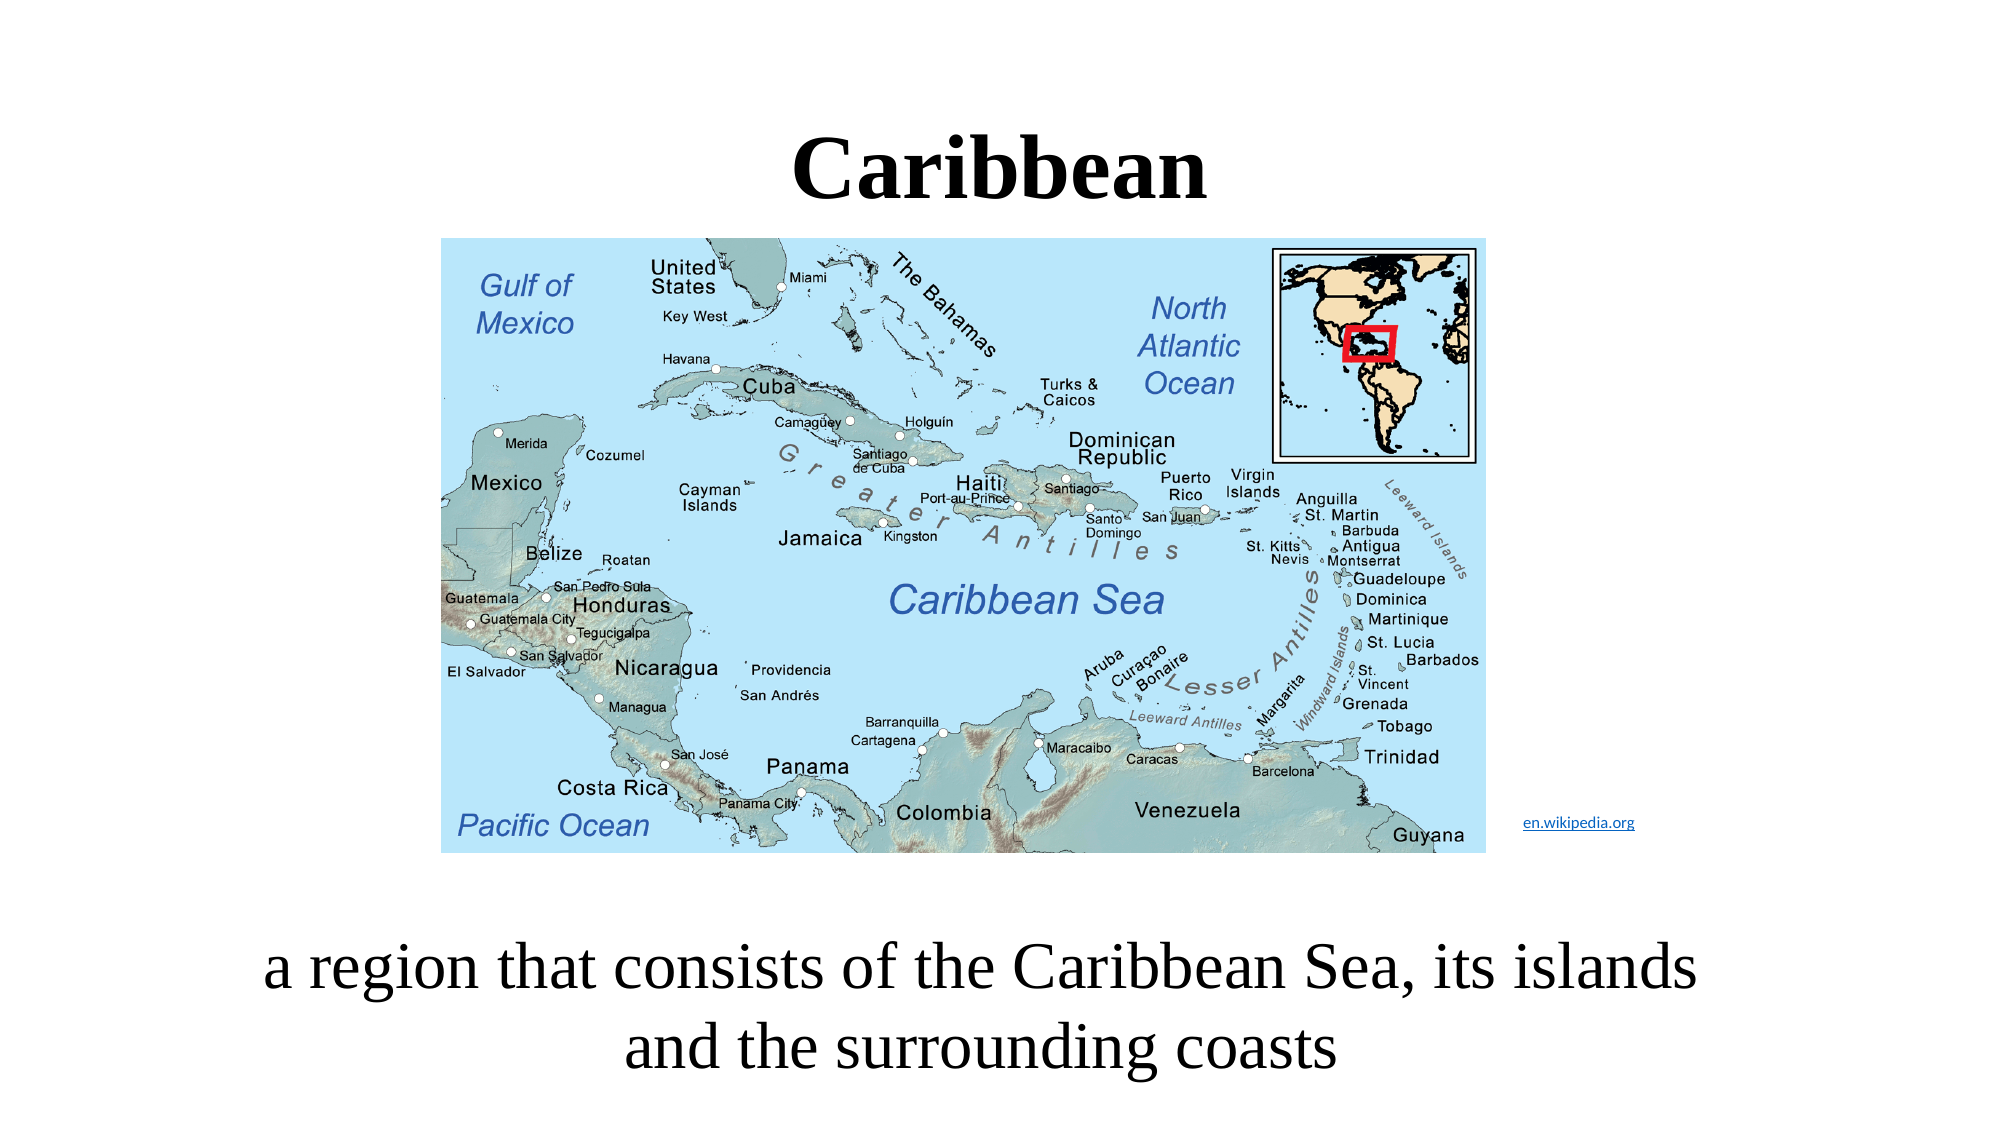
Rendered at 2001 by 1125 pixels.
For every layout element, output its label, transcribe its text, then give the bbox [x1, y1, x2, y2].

title Caribbean [137, 59, 1863, 278]
text_box en.wikipedia.org [1508, 804, 1790, 840]
text_box a region that consists of the Caribbean Sea, its islands and the surrounding coasts [196, 914, 1769, 1090]
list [441, 238, 1486, 853]
